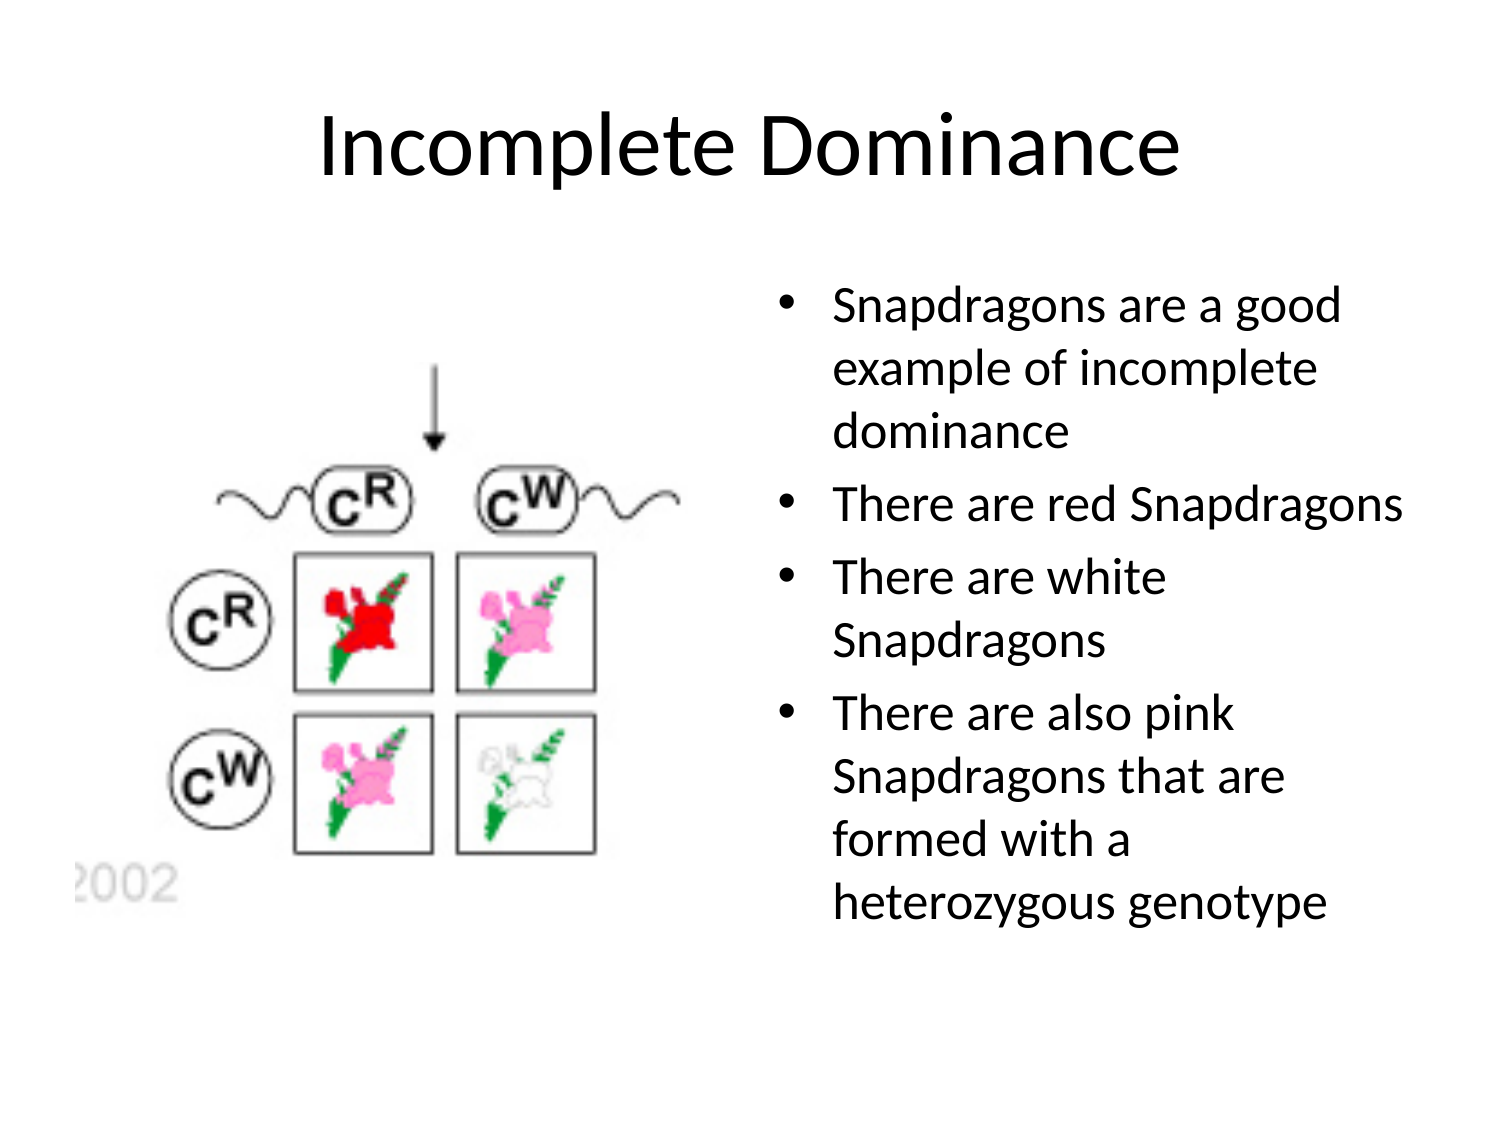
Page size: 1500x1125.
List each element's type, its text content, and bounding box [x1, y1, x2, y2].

list Snapdragons are a good example of incomplete dominance There are red Snapdragons There are white Snapdragons There are also pink Snapdragons that are formed with a heterozygous genotype [762, 262, 1425, 1005]
title Incomplete Dominance [75, 45, 1425, 233]
picture [74, 362, 688, 926]
